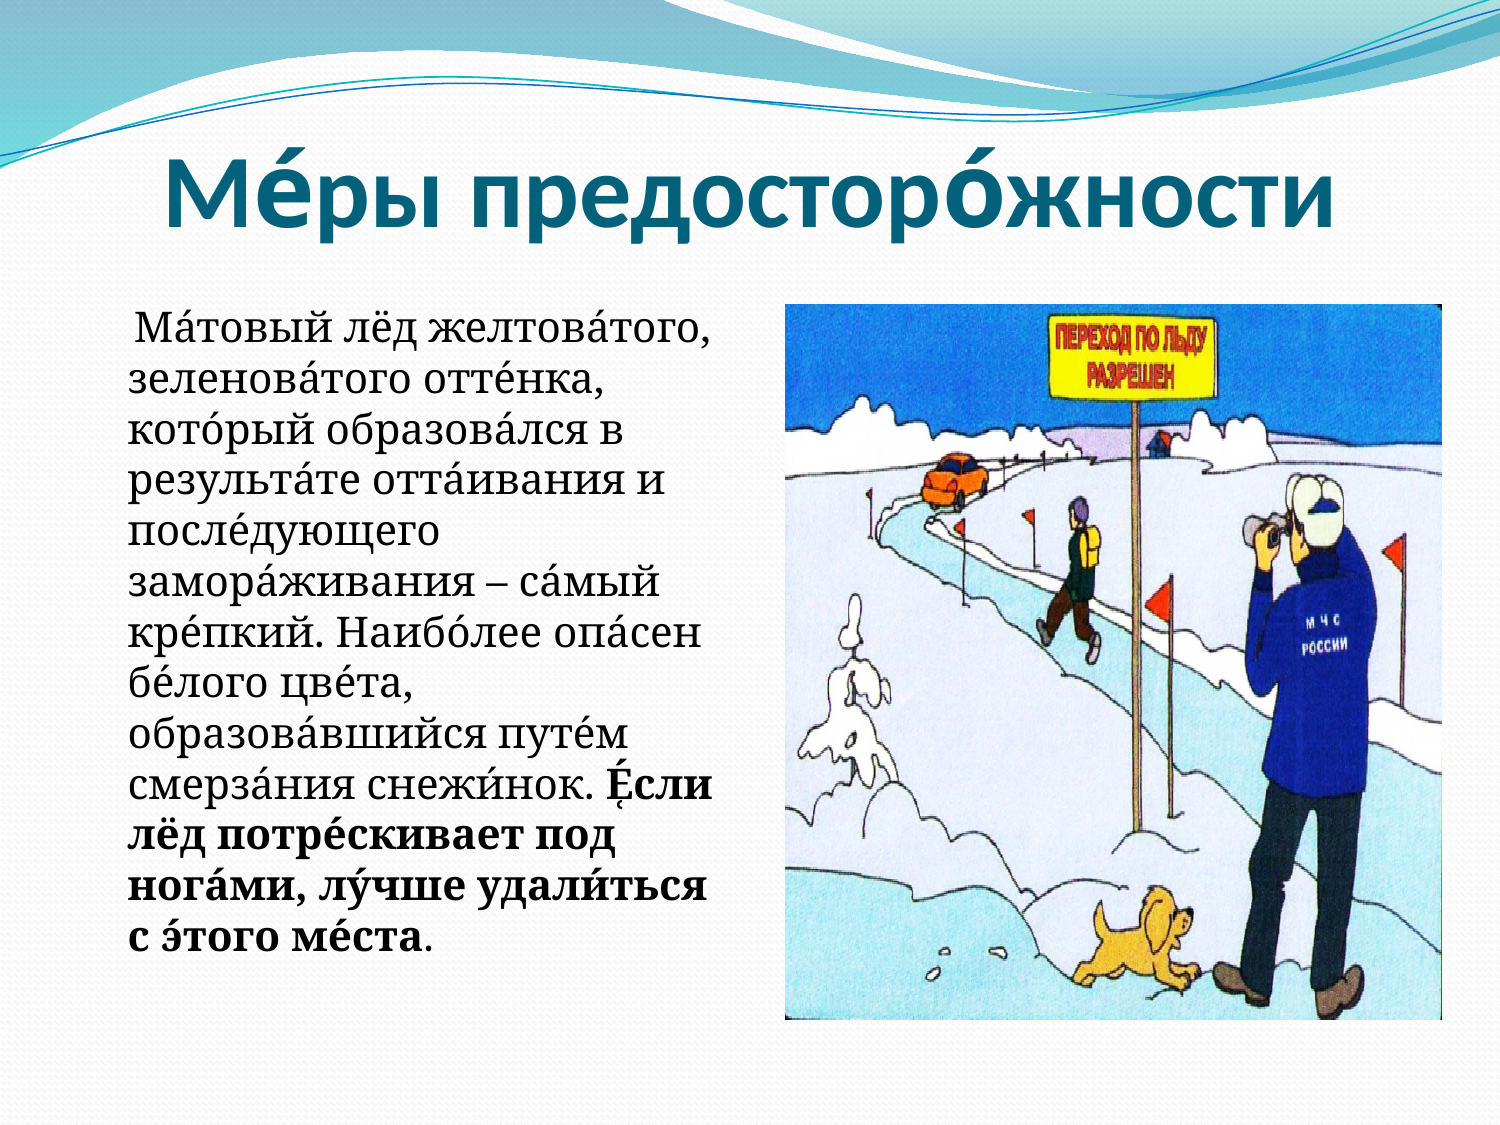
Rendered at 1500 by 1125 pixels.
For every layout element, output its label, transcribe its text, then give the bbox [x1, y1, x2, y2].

list Ма́товый лёд желтова́того, зеленова́того отте́нка, кото́рый образова́лся в результа́те отта́ивания и после́дующего замора́живания – са́мый кре́пкий. Наибо́лее опа́сен бе́лого цве́та, образова́вшийся путе́м смерза́ния снежи́нок. Е̜́сли лёд потре́скивает под нога́ми, лу́чше удали́ться с э́того ме́ста. [75, 292, 738, 1043]
picture [784, 304, 1442, 1020]
title Ме́ры предосторо́жности [75, 115, 1425, 303]
